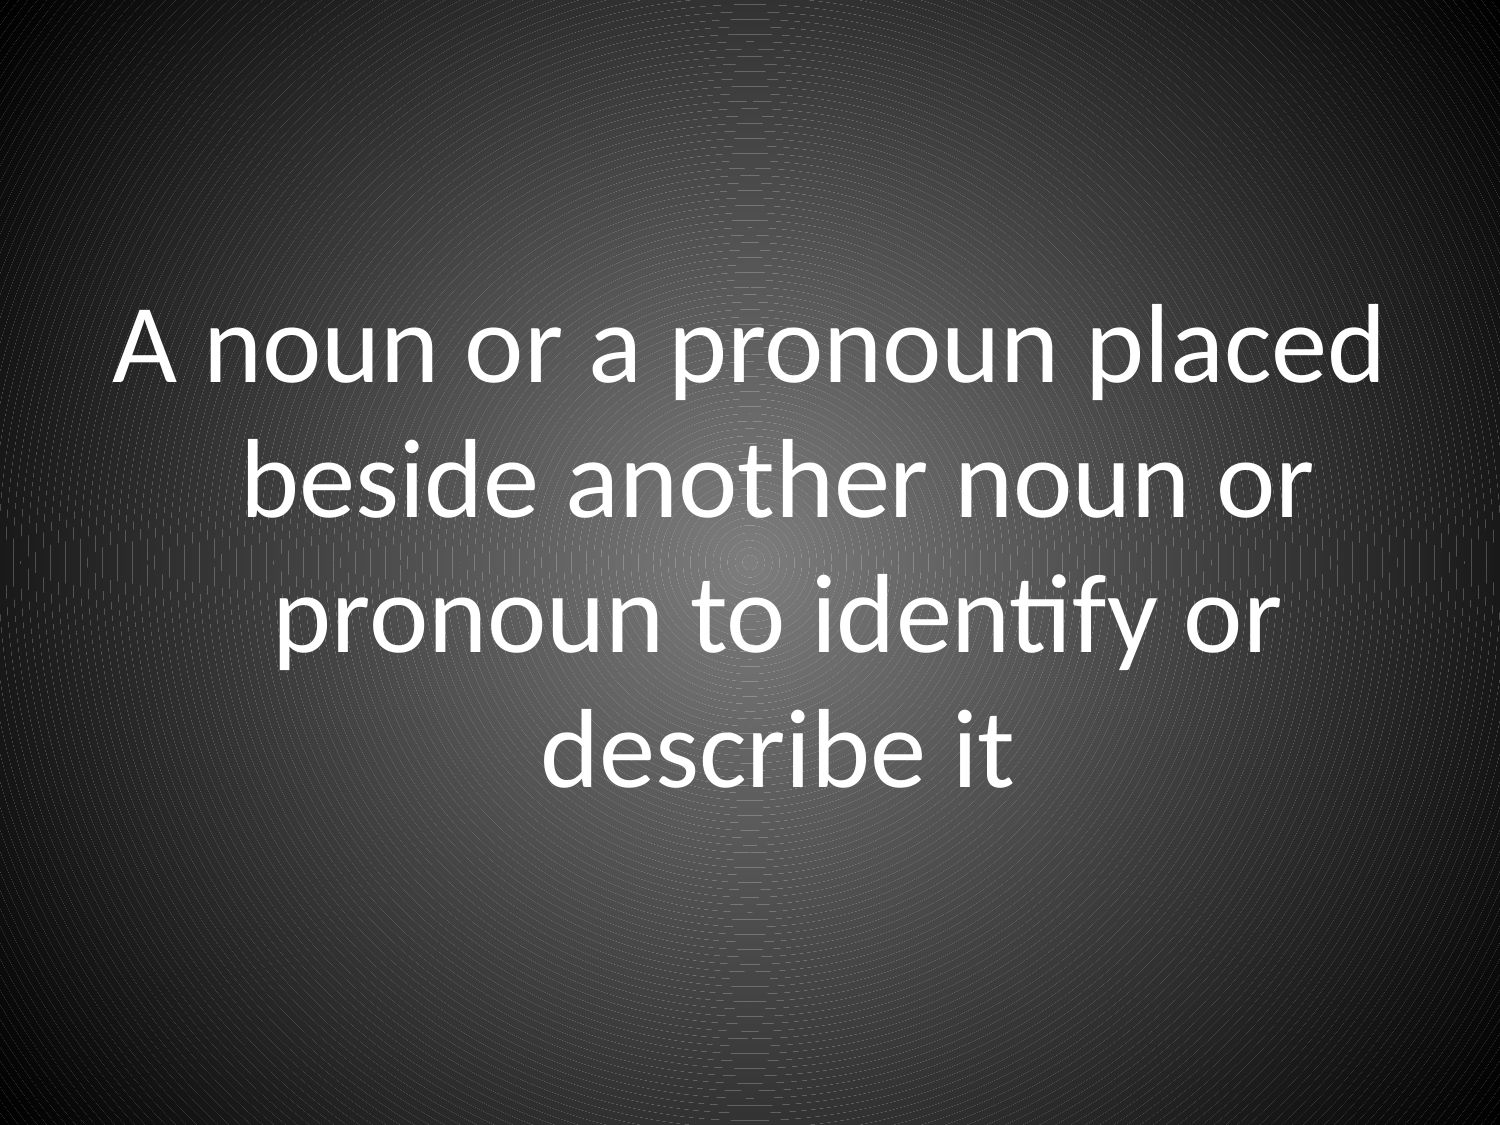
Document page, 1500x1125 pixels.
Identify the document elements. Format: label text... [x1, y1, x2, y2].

list A noun or a pronoun placed beside another noun or pronoun to identify or describe it [75, 262, 1425, 1005]
